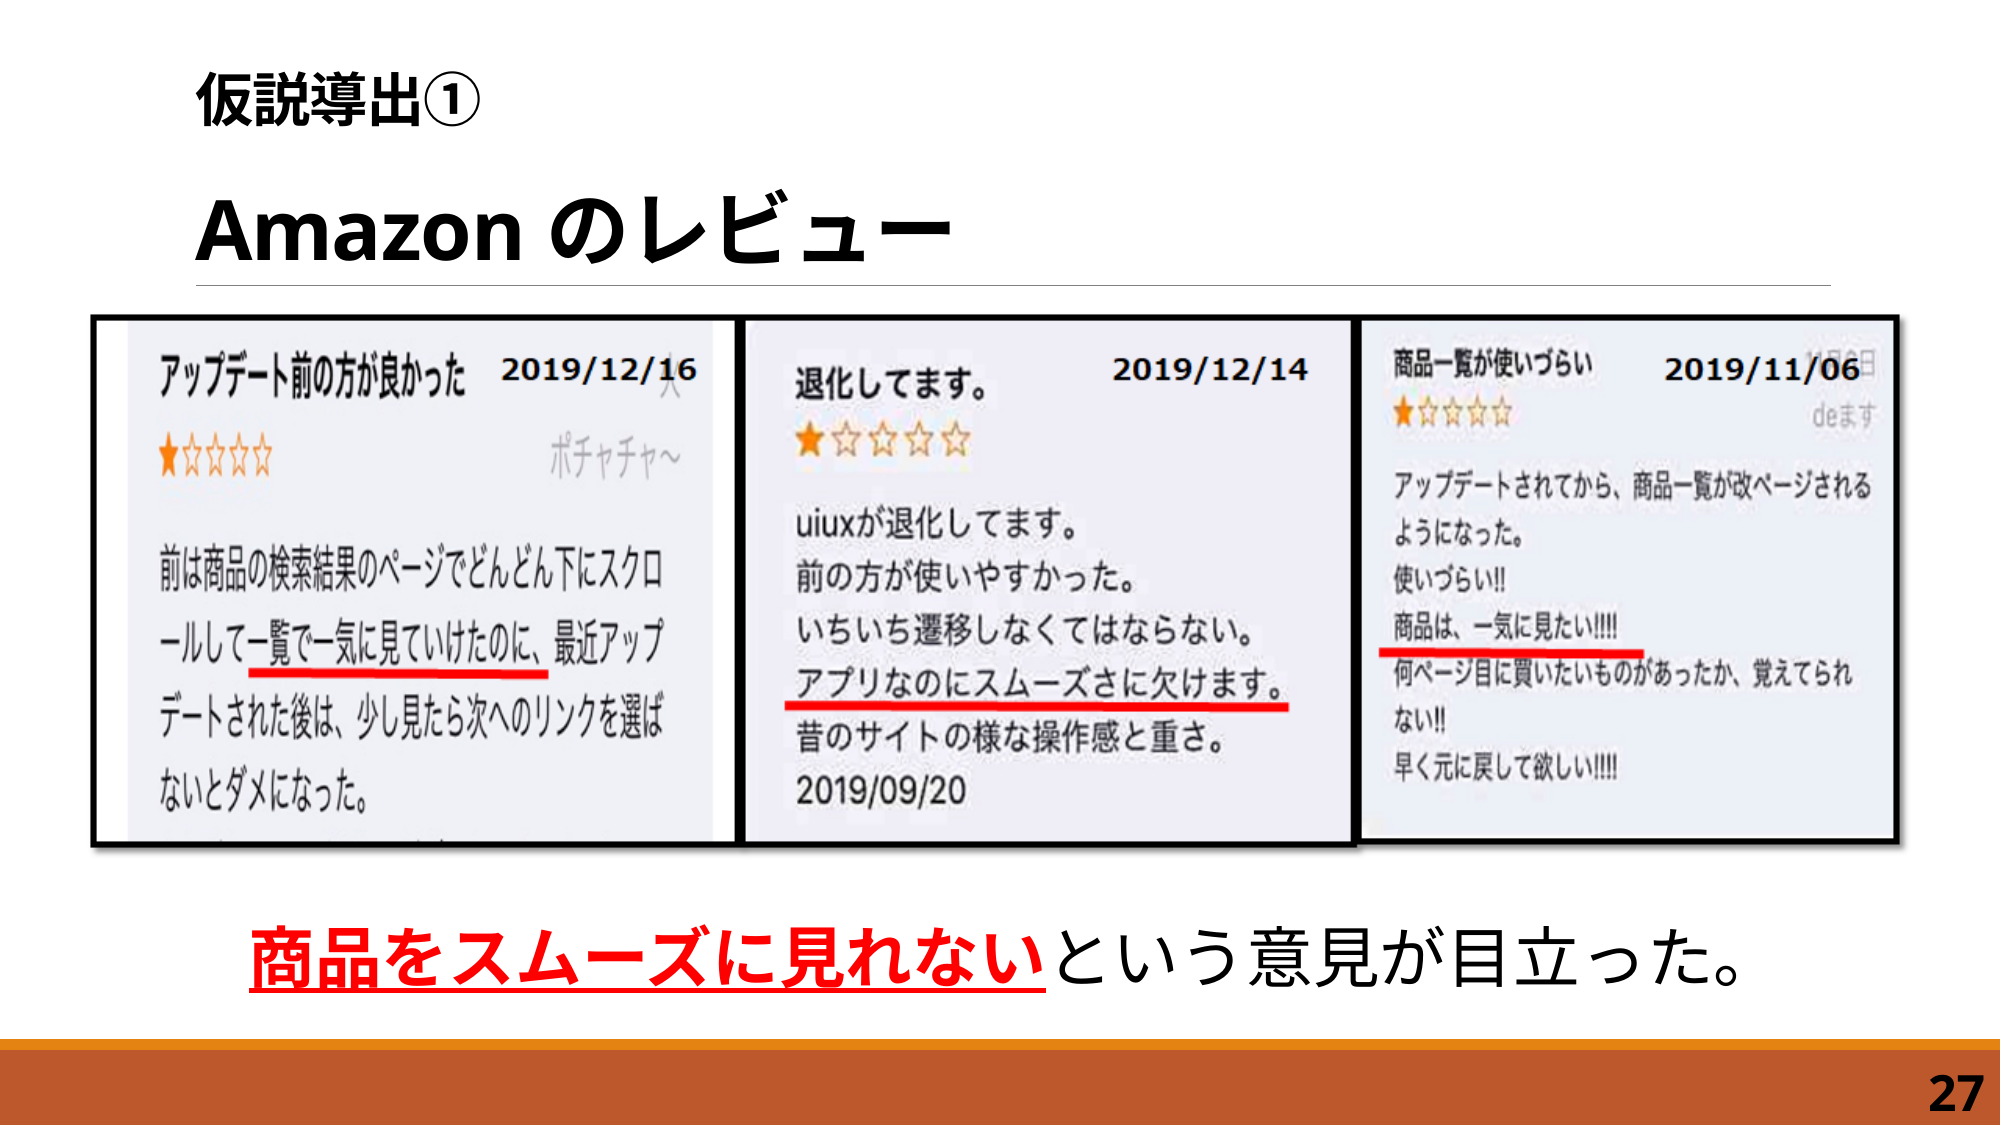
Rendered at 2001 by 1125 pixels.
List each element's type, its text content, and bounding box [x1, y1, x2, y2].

text_box 商品をスムーズに見れないという意見が目立った。 [233, 908, 1777, 1004]
title 仮説導出① Amazon​のレビュー [180, 47, 1830, 285]
picture [86, 309, 1914, 863]
slide_number 27 [1784, 1065, 2000, 1125]
